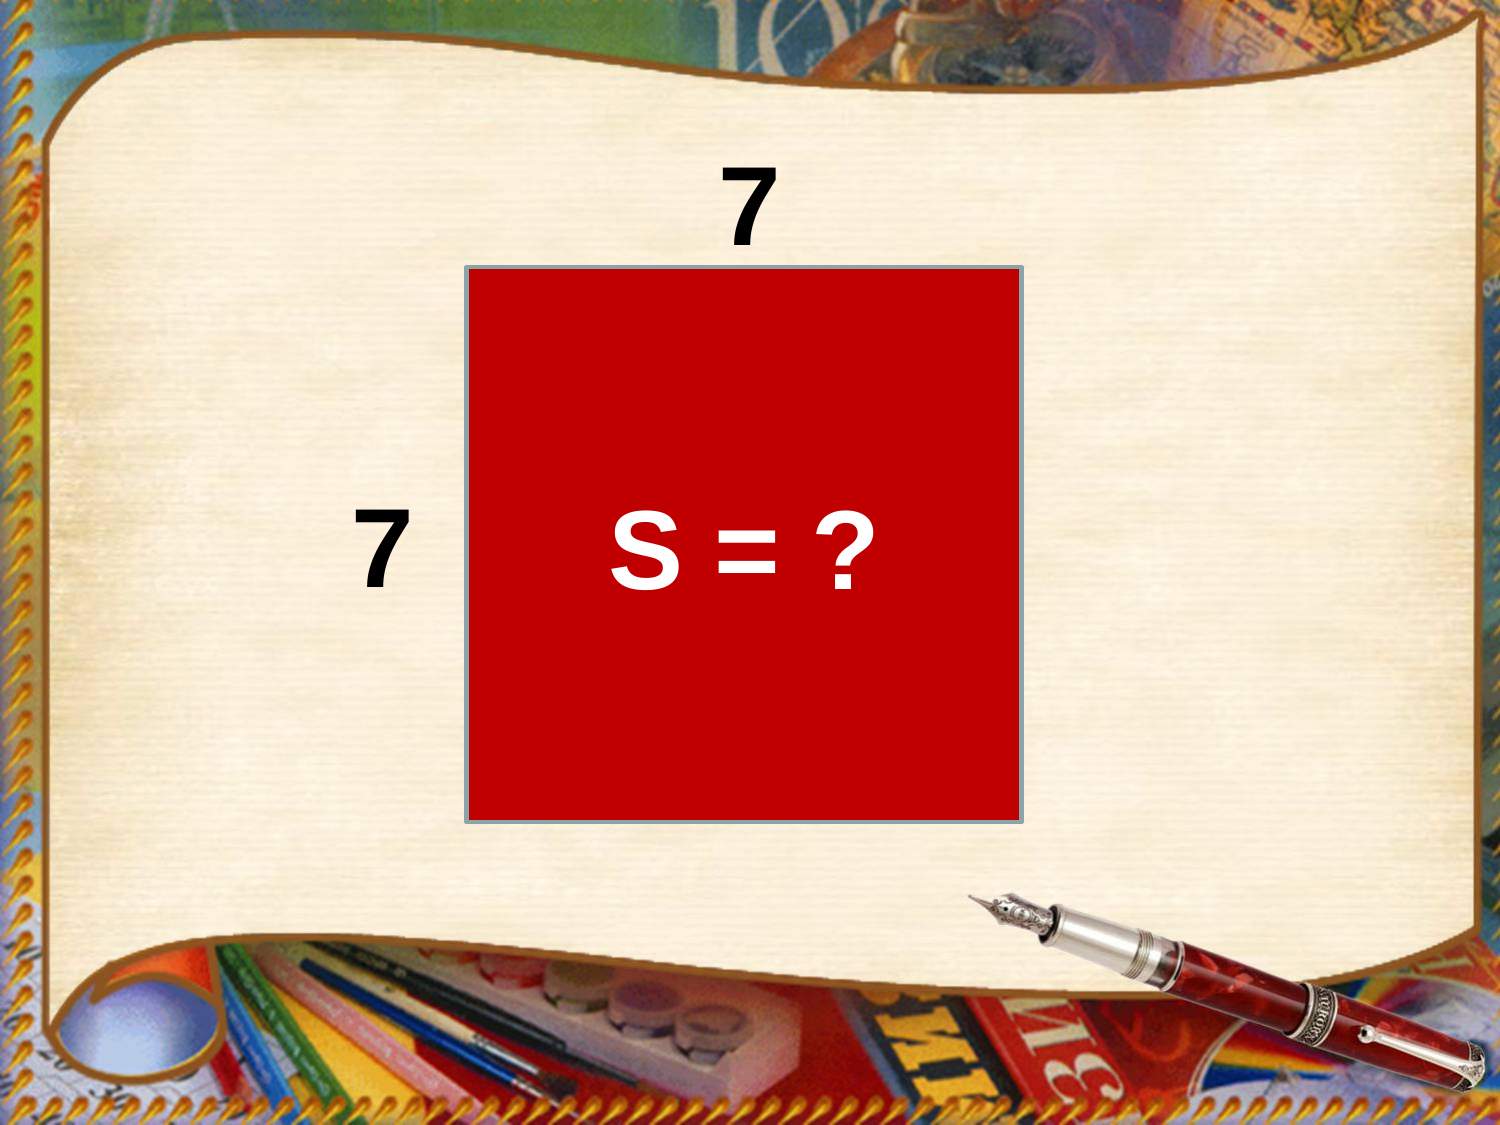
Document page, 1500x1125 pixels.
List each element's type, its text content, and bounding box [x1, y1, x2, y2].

text_box 7 [703, 125, 796, 276]
text_box 7 [337, 467, 430, 618]
picture [0, 0, 1500, 1125]
text_box S = ? [464, 265, 1024, 824]
